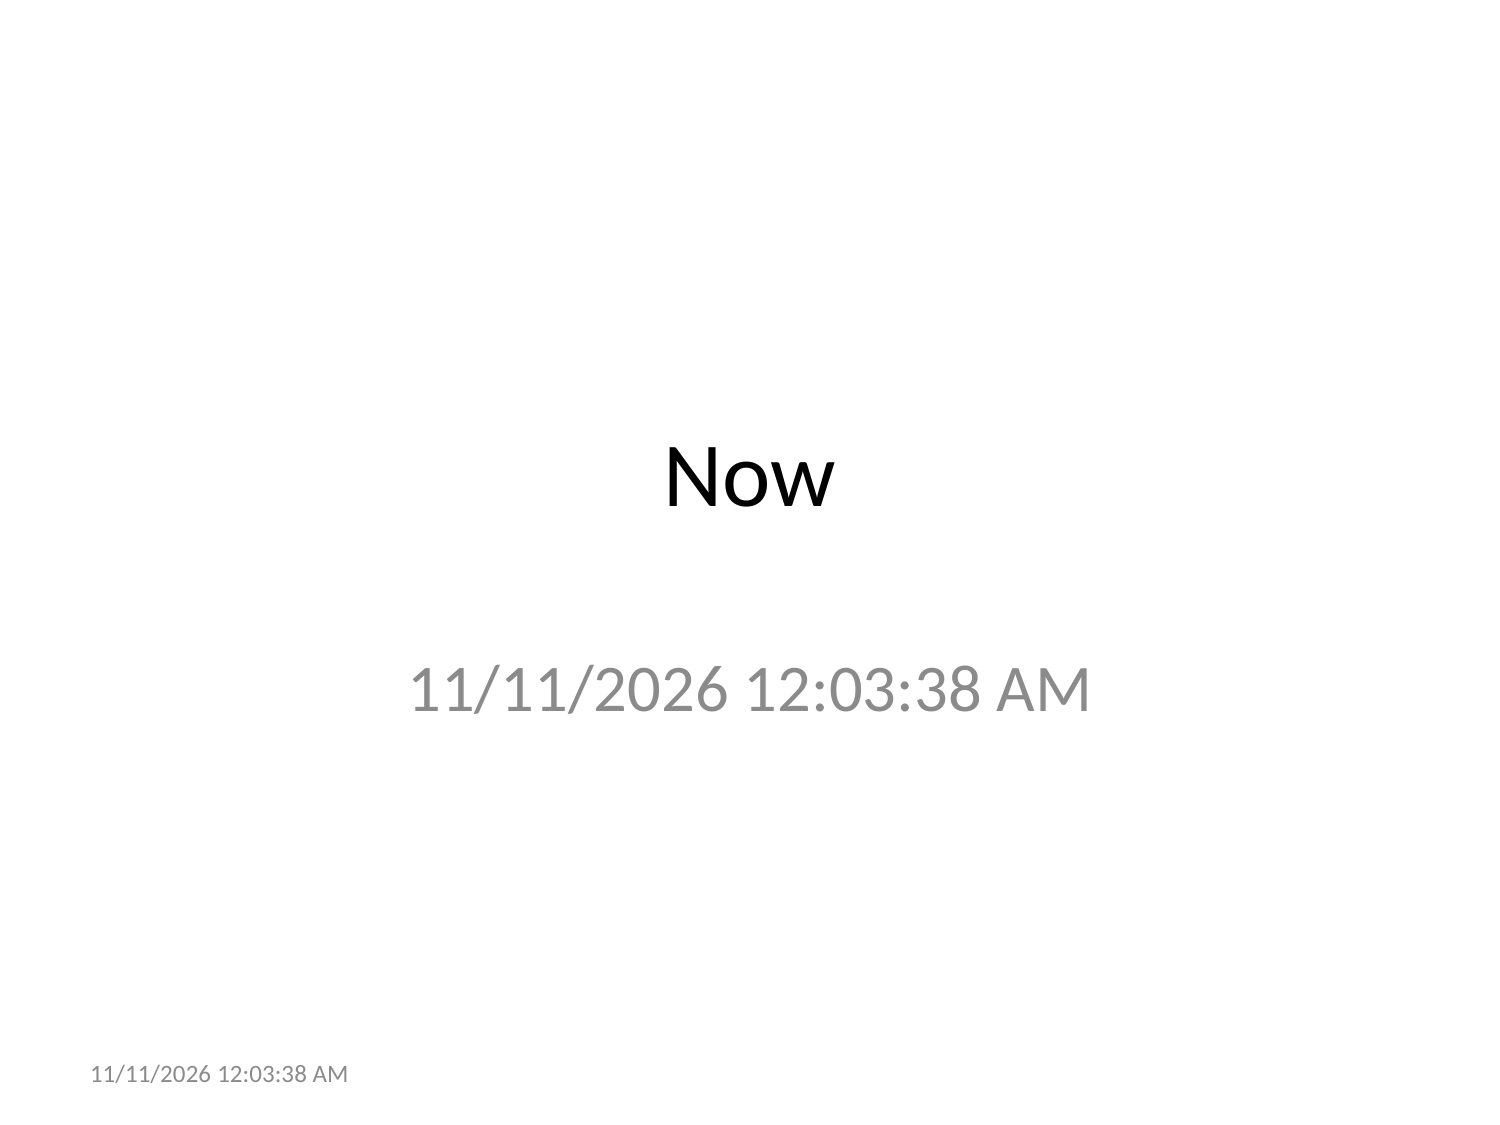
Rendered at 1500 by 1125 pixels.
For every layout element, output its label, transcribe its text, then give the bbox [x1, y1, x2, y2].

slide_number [75, 1042, 425, 1103]
title Now [112, 349, 1388, 591]
subtitle 2011-12-19 10:20:04 AM [225, 637, 1275, 925]
